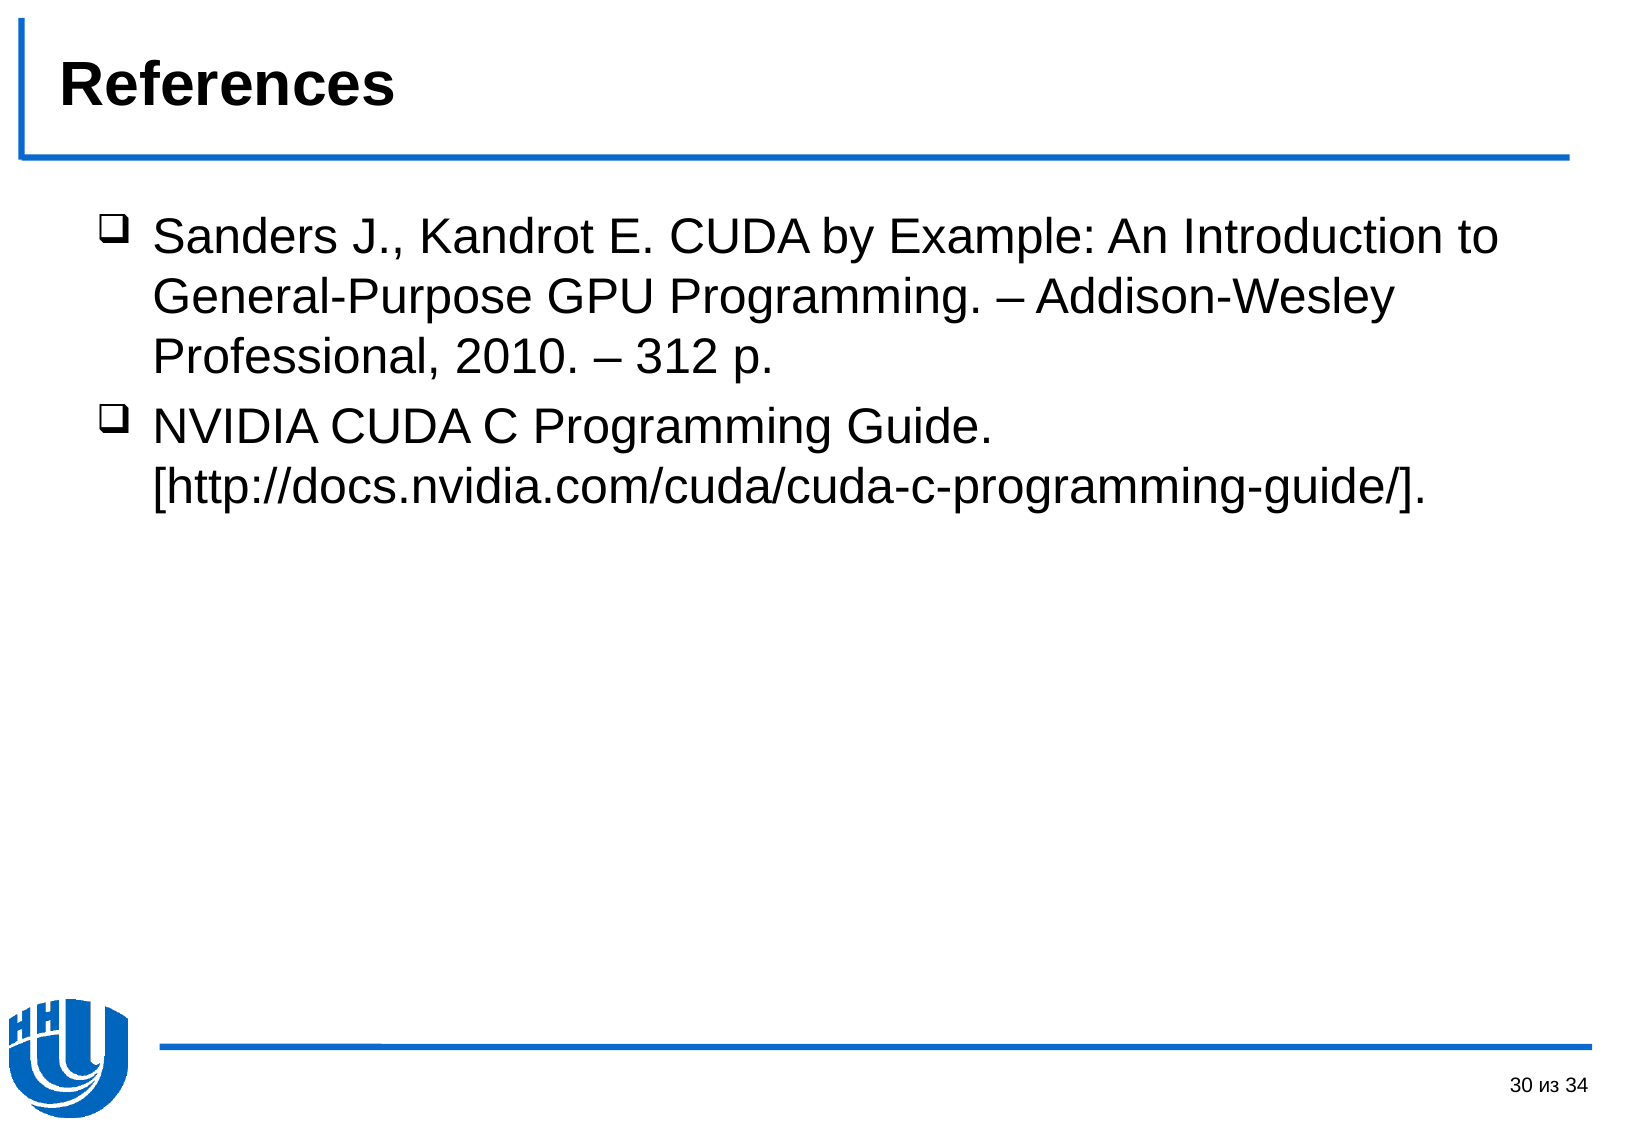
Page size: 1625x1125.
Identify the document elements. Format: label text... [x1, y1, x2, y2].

slide_number 30 [1449, 1051, 1604, 1125]
title References [44, 34, 1535, 127]
picture [9, 999, 128, 1118]
list Sanders J., Kandrot E. CUDA by Example: An Introduction to General-Purpose GPU Programming. – Addison-Wesley Professional, 2010. – 312 p. NVIDIA CUDA C Programming Guide. [http://docs.nvidia.com/cuda/cuda-c-programming-guide/]. [81, 196, 1543, 1012]
